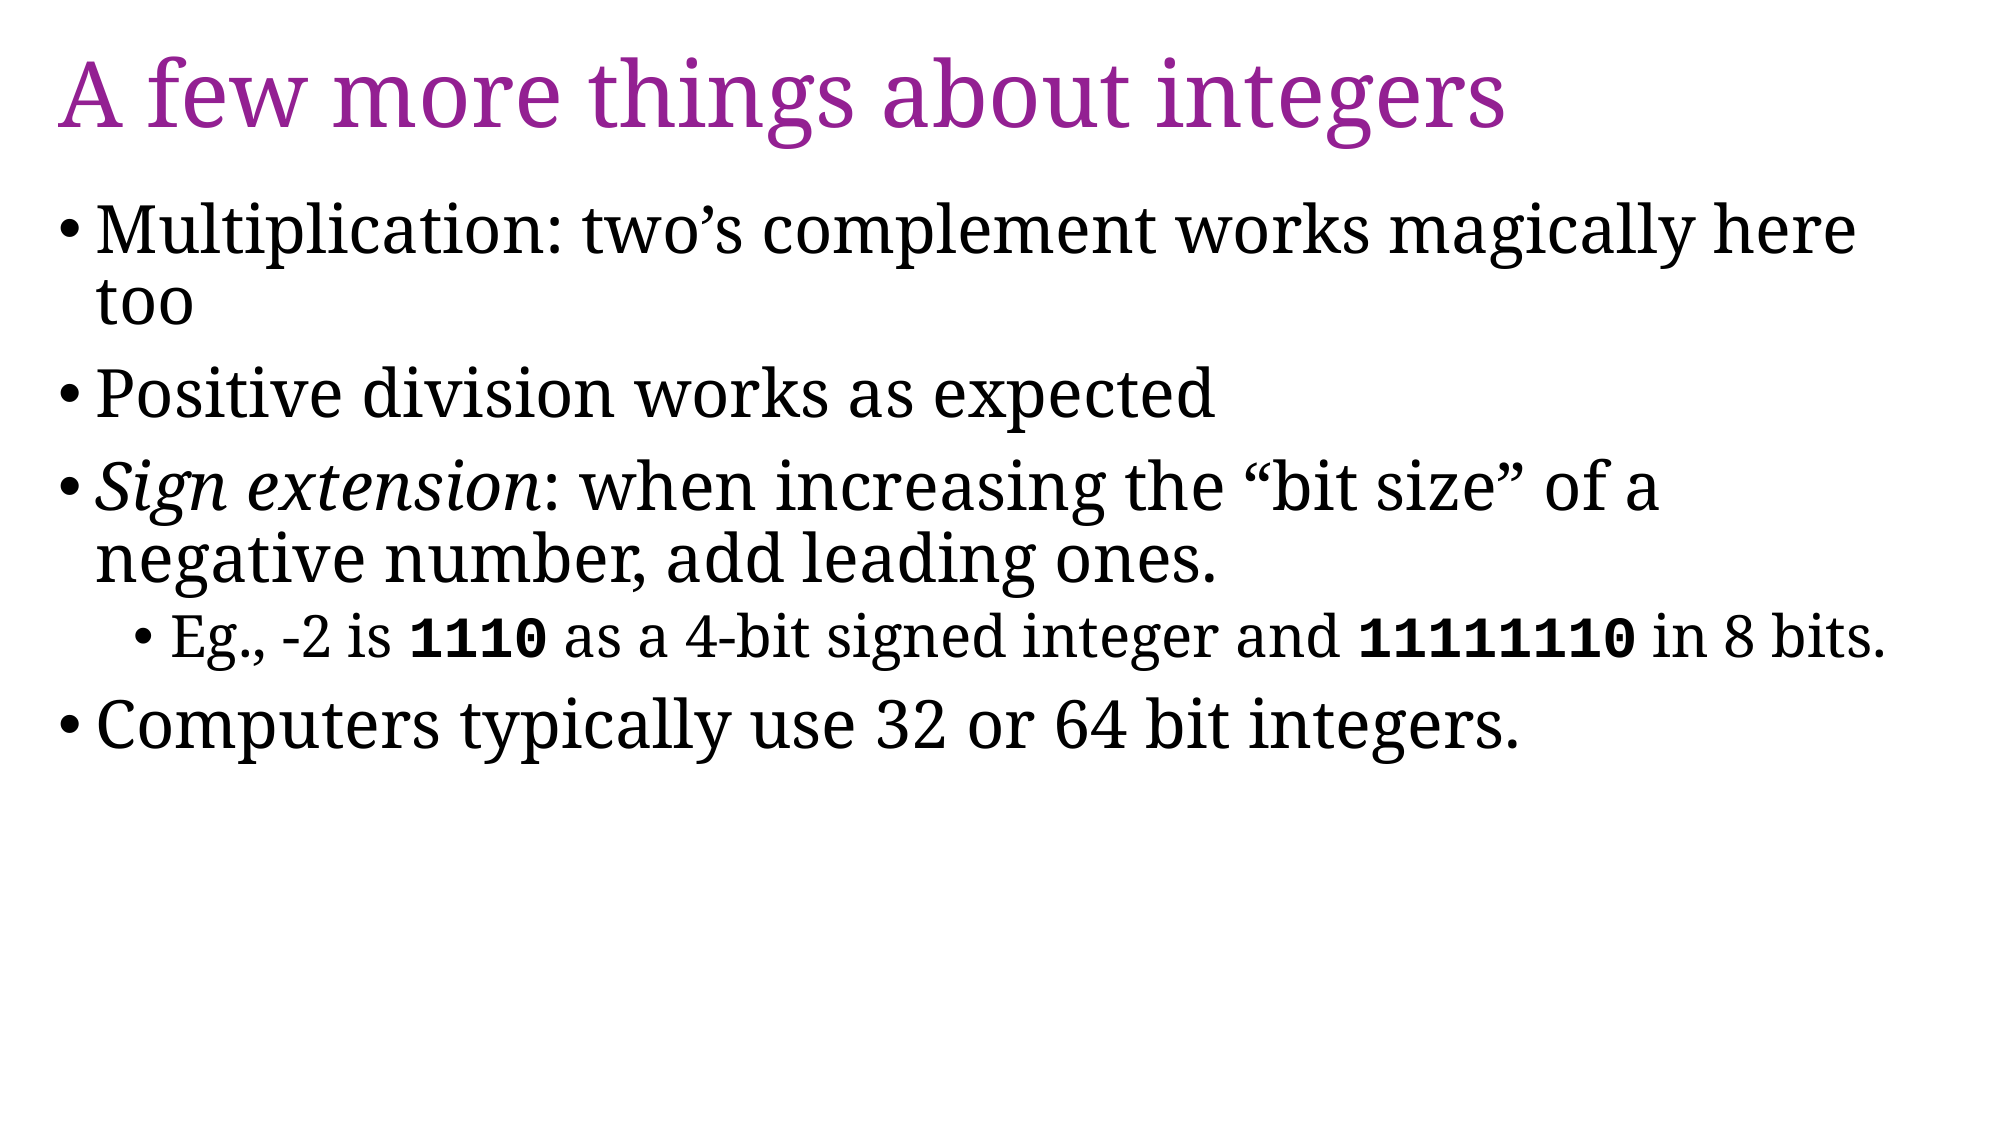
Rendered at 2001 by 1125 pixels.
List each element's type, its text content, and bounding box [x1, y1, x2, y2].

list Multiplication: two’s complement works magically here too Positive division works as expected Sign extension: when increasing the “bit size” of a negative number, add leading ones. Eg., -2 is 1110 as a 4-bit signed integer and 11111110 in 8 bits. Computers typically use 32 or 64 bit integers. Any questions on last week’s material? [43, 188, 1953, 1106]
title A few more things about integers [43, 25, 1953, 171]
